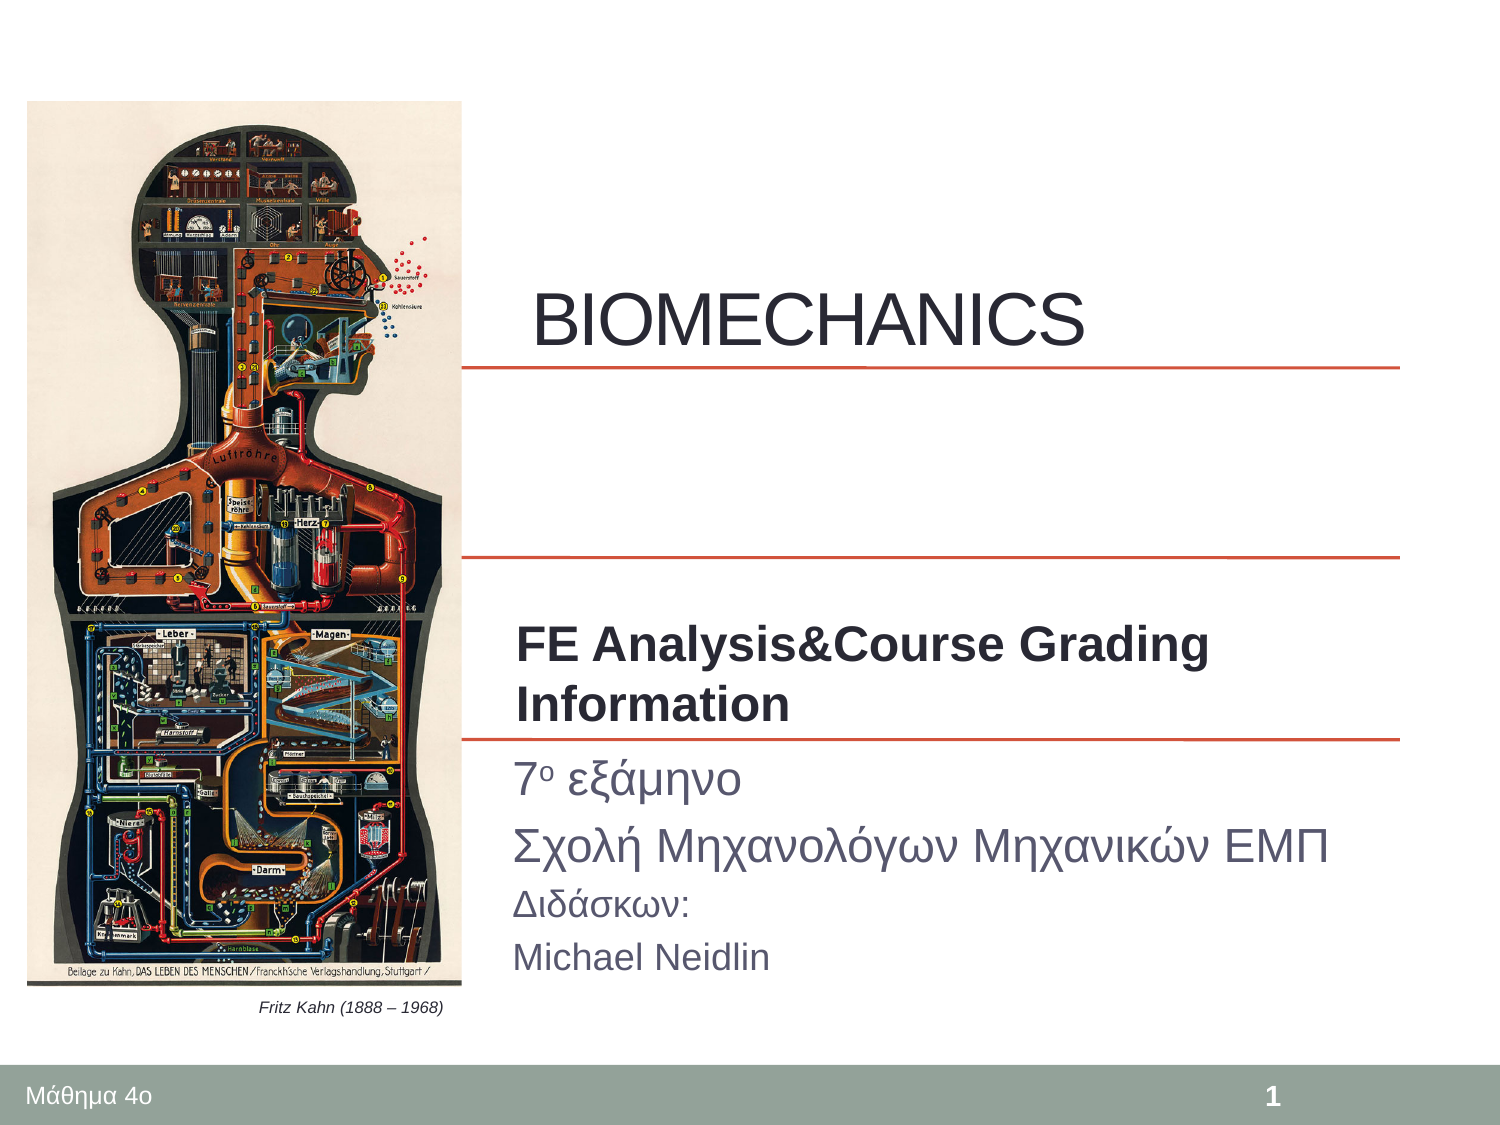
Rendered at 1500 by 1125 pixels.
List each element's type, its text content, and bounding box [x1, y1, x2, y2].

text_box [516, 367, 1500, 508]
text_box Fritz Kahn (1888 – 1968) [243, 995, 459, 1025]
slide_number 1 [1250, 1068, 1425, 1122]
picture [26, 101, 462, 987]
text_box FE Analysis&Course Grading Information [501, 603, 1240, 736]
subtitle 7ο εξάμηνο Σχολή Μηχανολόγων Μηχανικών ΕΜΠ Διδάσκων: Michael Neidlin [497, 739, 1433, 987]
title Biomechanics [516, 66, 1500, 367]
